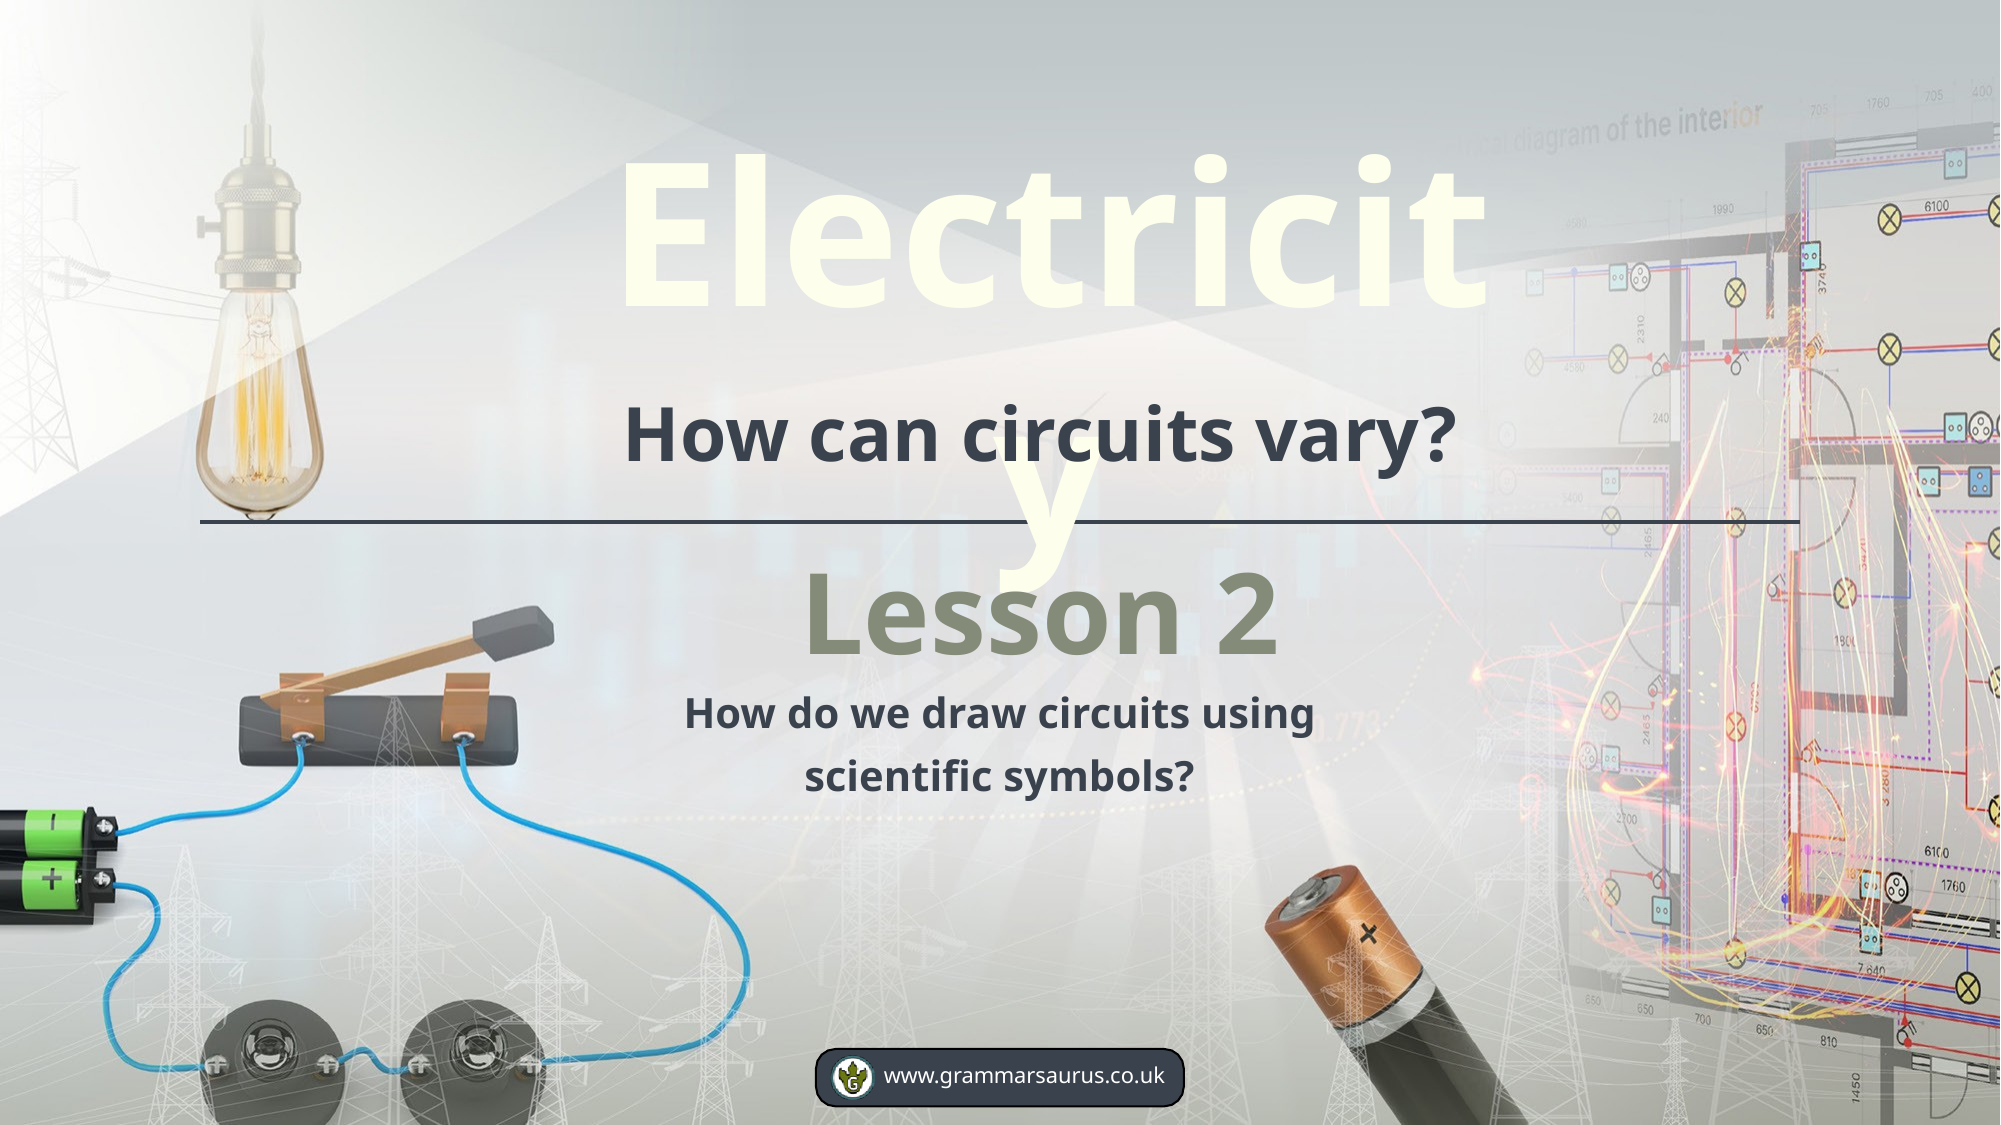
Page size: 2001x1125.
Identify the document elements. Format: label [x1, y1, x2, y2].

text_box [814, 1047, 1186, 1108]
picture [0, 0, 2000, 1125]
